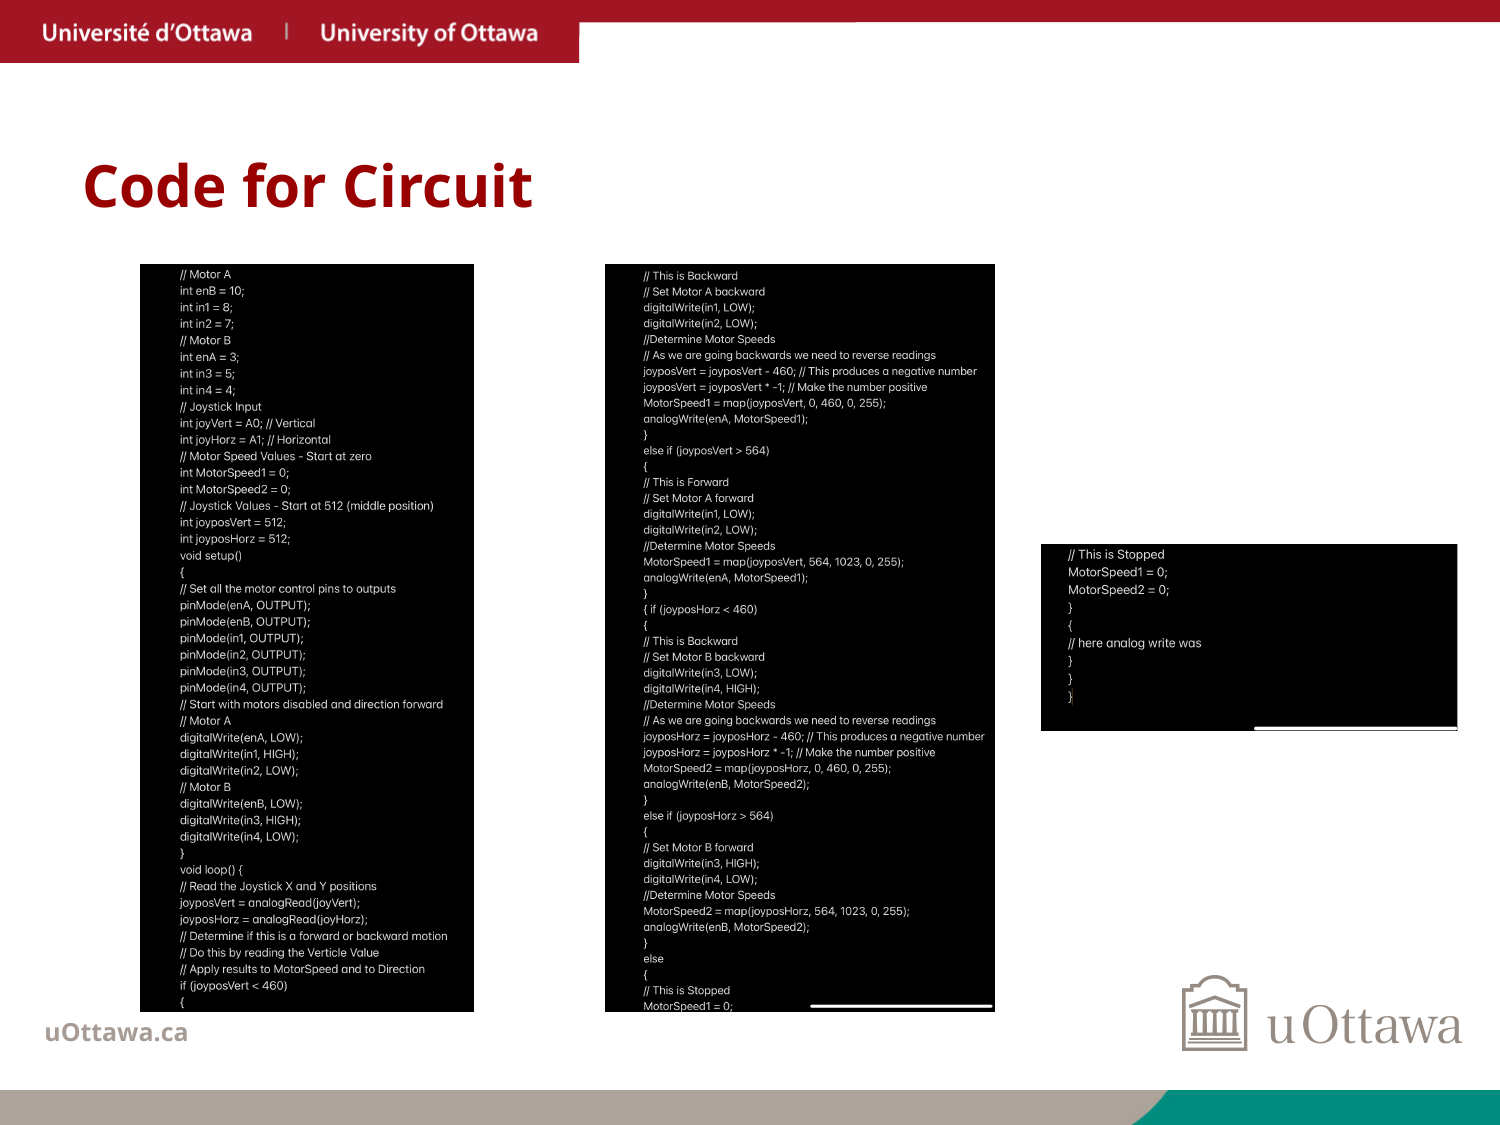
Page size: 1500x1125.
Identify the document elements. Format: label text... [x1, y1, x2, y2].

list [1040, 544, 1458, 731]
title Code for Circuit [67, 113, 1344, 256]
picture [604, 264, 995, 1012]
picture [1182, 975, 1462, 1051]
picture [0, 1090, 1500, 1125]
picture [0, 0, 1500, 63]
picture [140, 264, 474, 1012]
